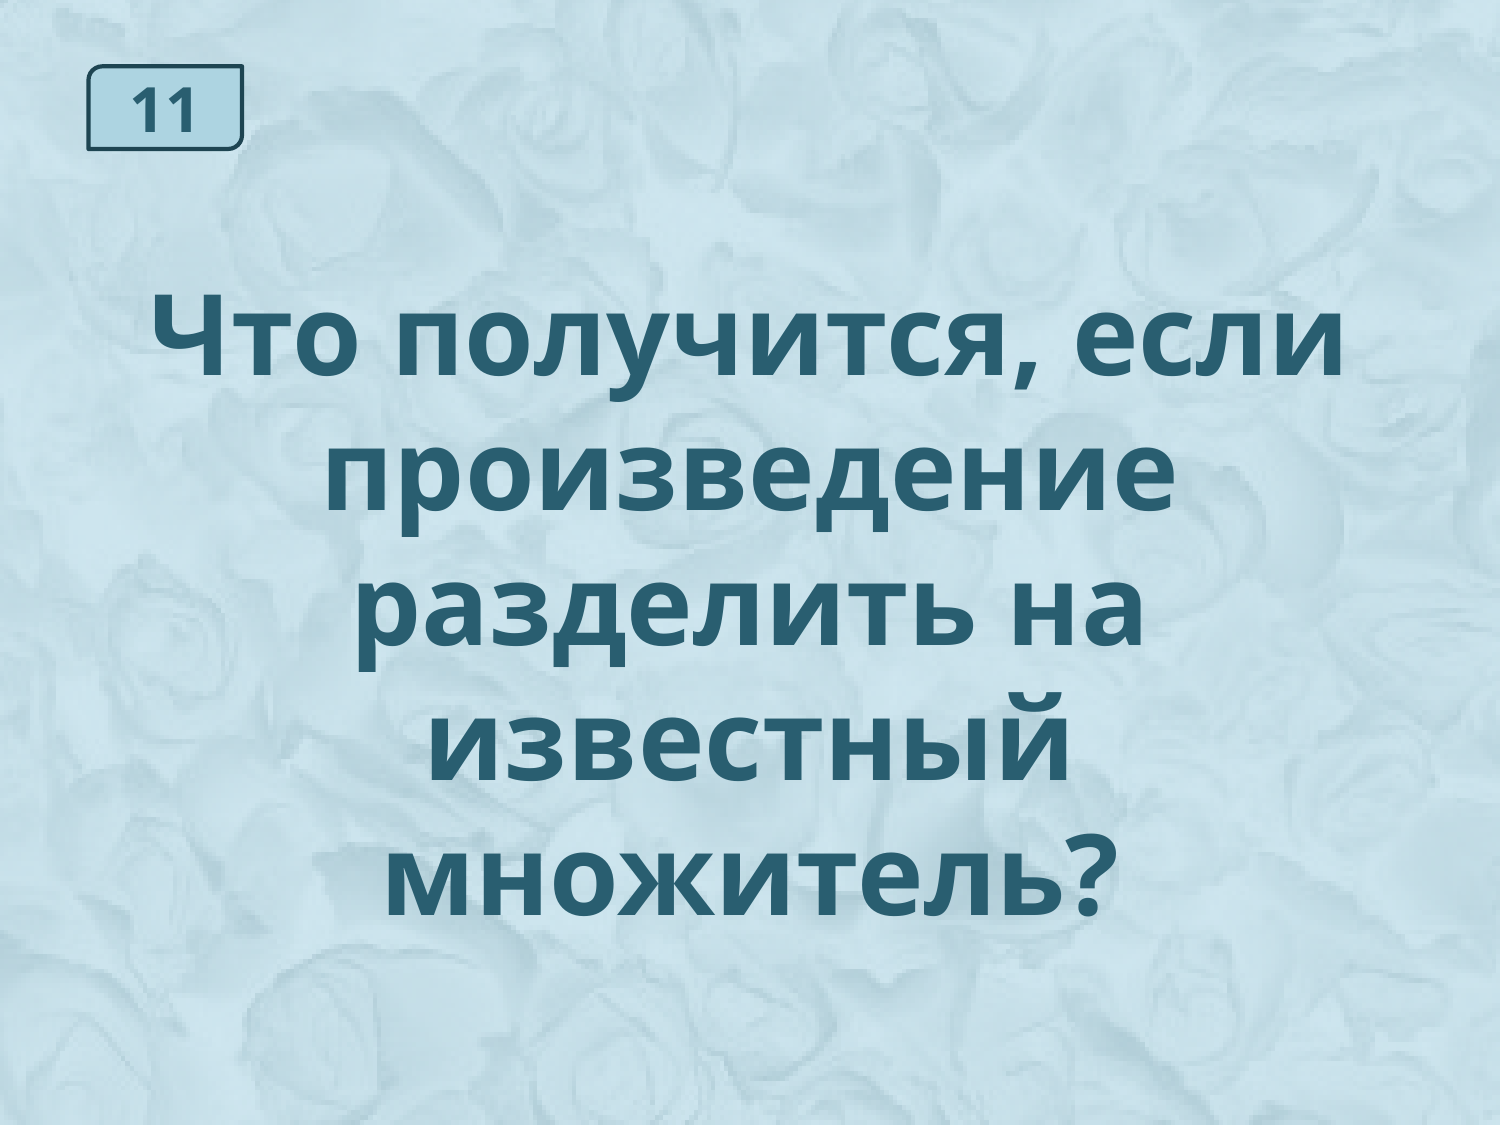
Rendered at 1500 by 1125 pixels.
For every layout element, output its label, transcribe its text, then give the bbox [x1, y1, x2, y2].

text_box 11 [86, 64, 245, 152]
text_box Что получится, если произведение разделить на известный множитель? [76, 255, 1424, 946]
